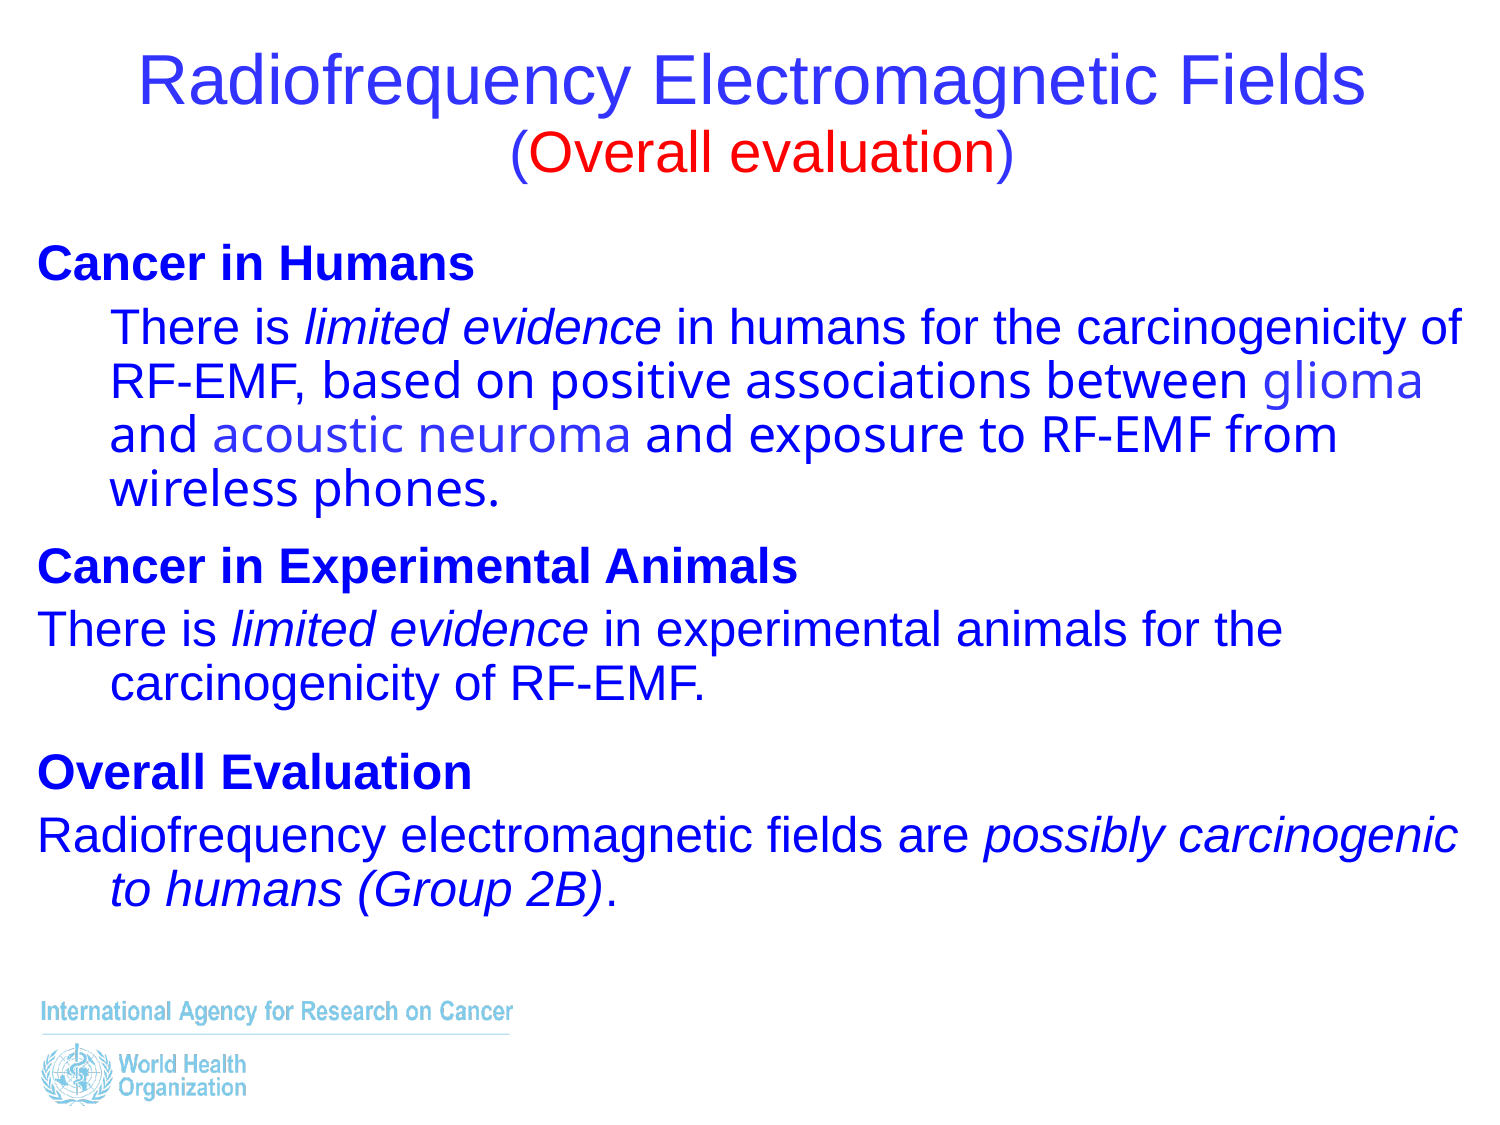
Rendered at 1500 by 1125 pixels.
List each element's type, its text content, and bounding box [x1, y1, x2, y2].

picture [41, 999, 513, 1106]
title Radiofrequency Electromagnetic Fields (Overall evaluation) [95, 42, 1411, 193]
list Cancer in Humans There is limited evidence in humans for the carcinogenicity of RF-EMF, based on positive associations between glioma and acoustic neuroma and exposure to RF-EMF from wireless phones. Cancer in Experimental Animals There is limited evidence in experimental animals for the carcinogenicity of RF-EMF. Overall Evaluation Radiofrequency electromagnetic fields are possibly carcinogenic to humans (Group 2B). [21, 229, 1478, 949]
